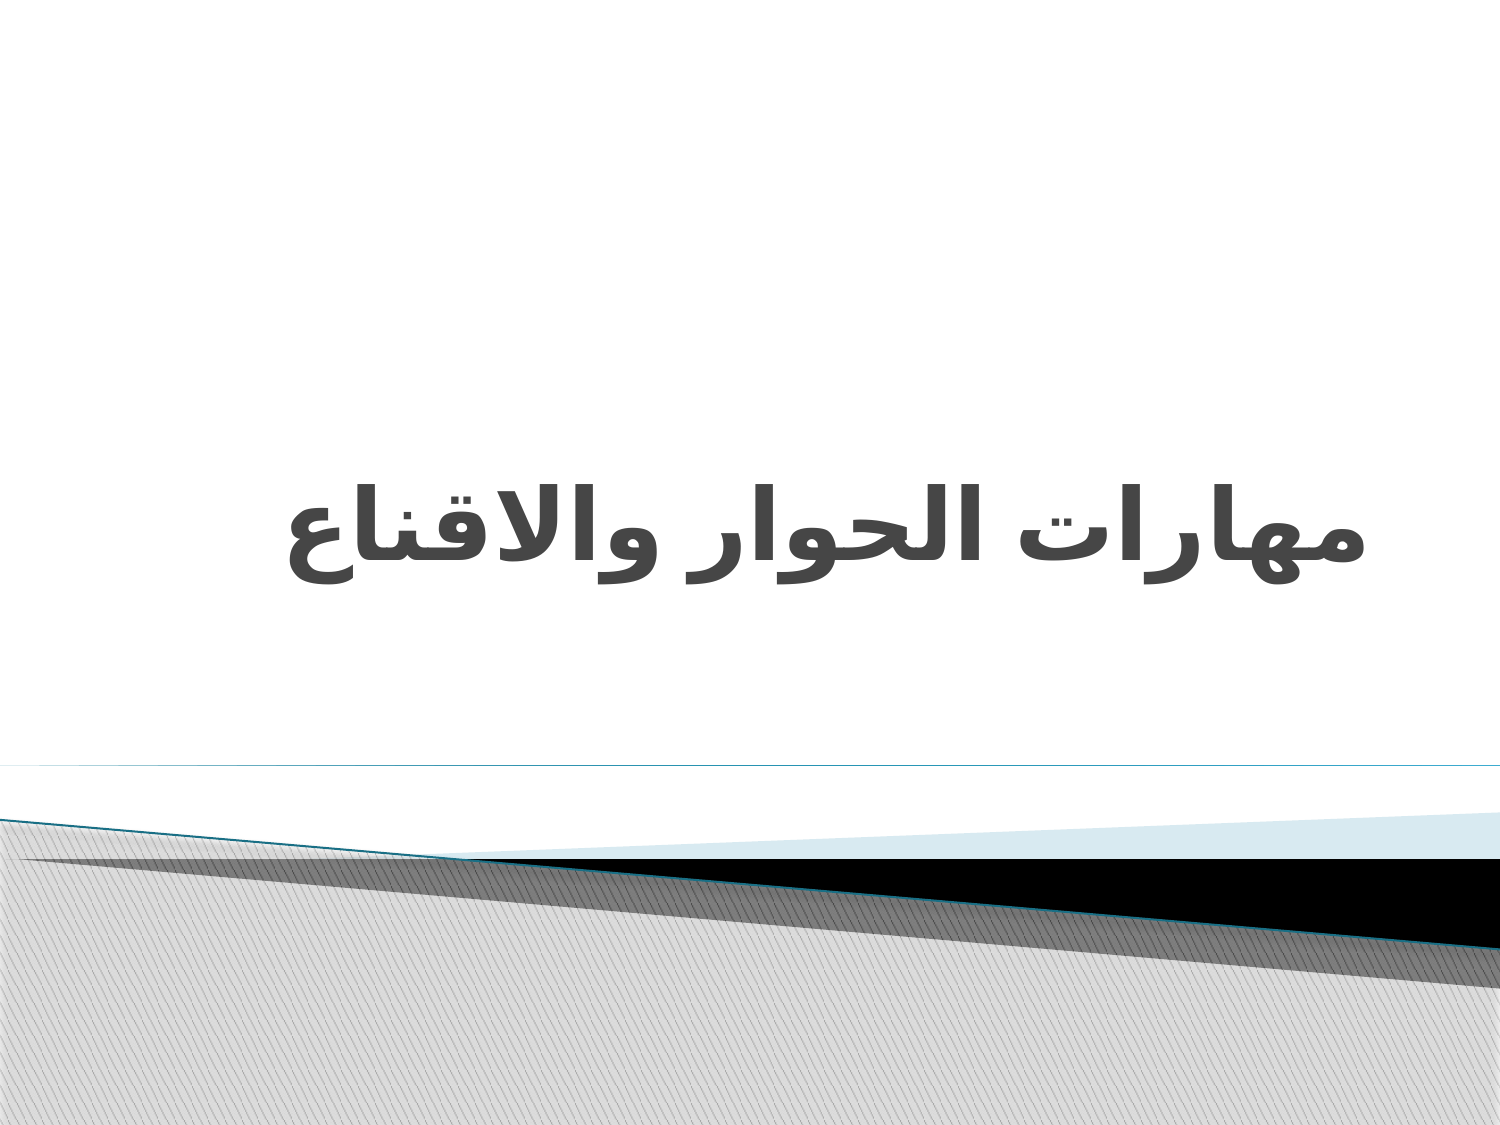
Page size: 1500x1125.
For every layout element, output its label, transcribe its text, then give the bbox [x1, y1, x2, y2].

title مهارات الحوار والاقناع [112, 287, 1388, 588]
picture [5, 859, 1500, 989]
